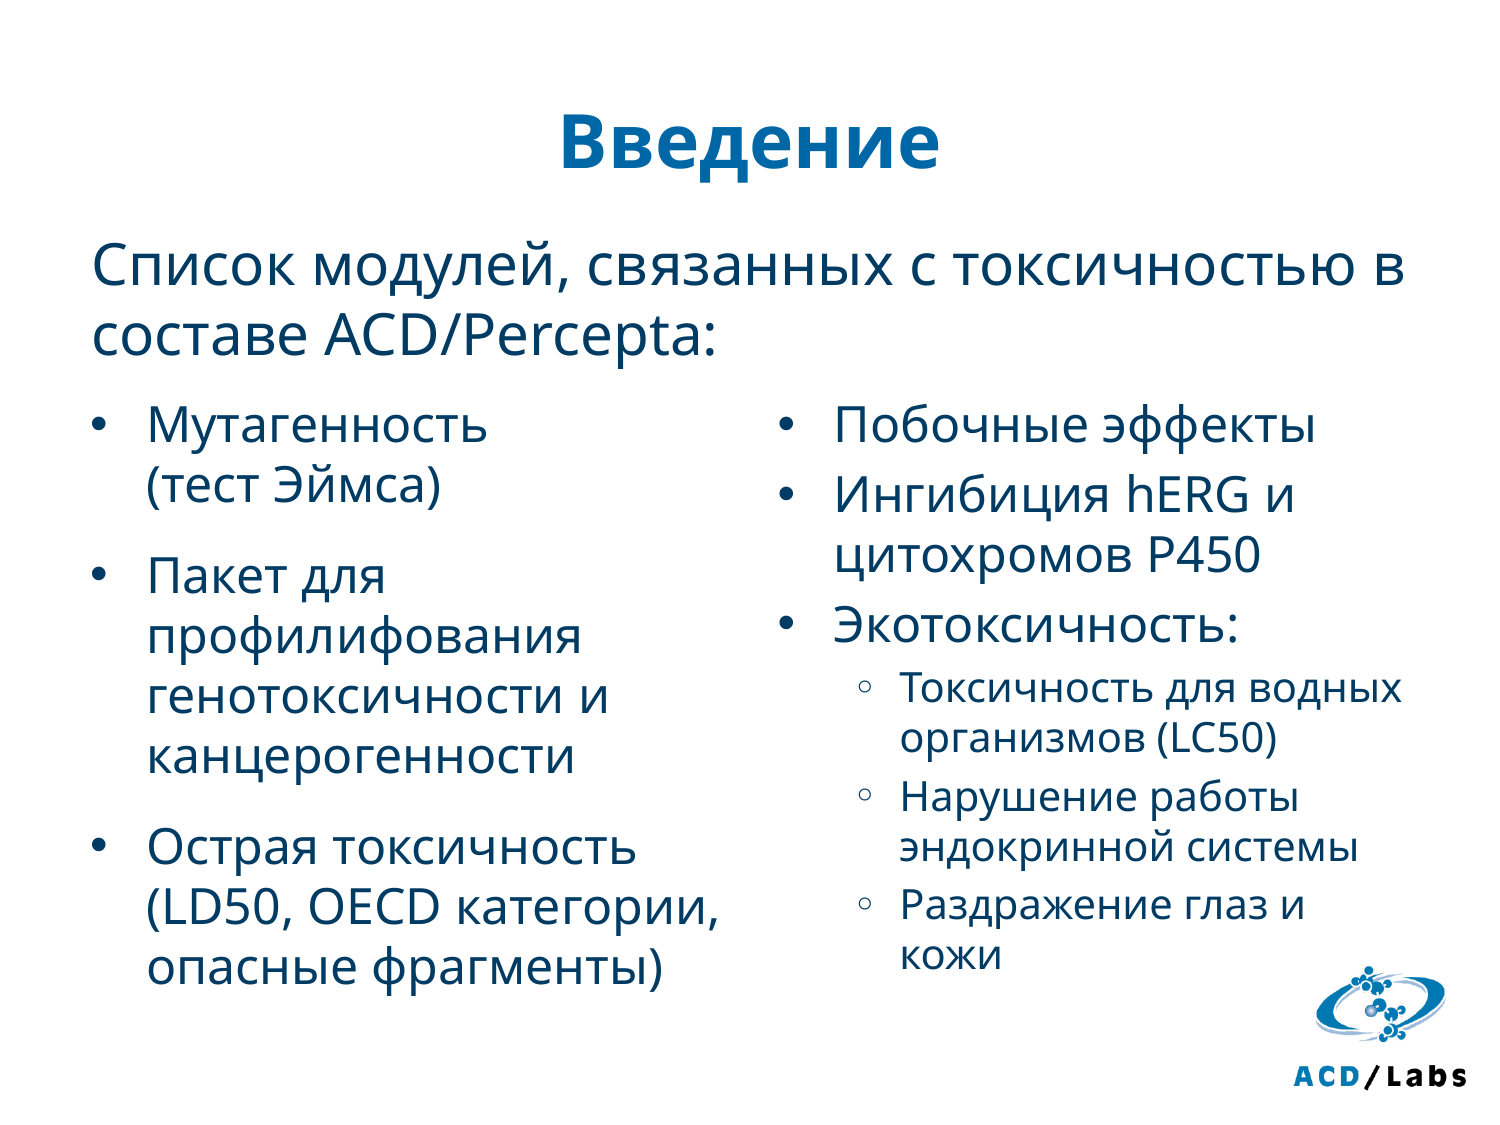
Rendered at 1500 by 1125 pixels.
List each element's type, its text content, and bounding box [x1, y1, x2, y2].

title Введение [74, 44, 1426, 233]
text_box Список модулей, связанных с токсичностью в составе ACD/Percepta: [76, 219, 1465, 375]
list Побочные эффекты Ингибиция hERG и цитохромов P450 Экотоксичность: Токсичность для водных организмов (LC50) Нарушение работы эндокринной системы Раздражение глаз и кожи [762, 385, 1426, 1059]
picture [1293, 964, 1471, 1101]
list Мутагенность (тест Эймса) Пакет для профилифования генотоксичности и канцерогенности Острая токсичность (LD50, OECD категории, опасные фрагменты) [74, 385, 738, 1006]
